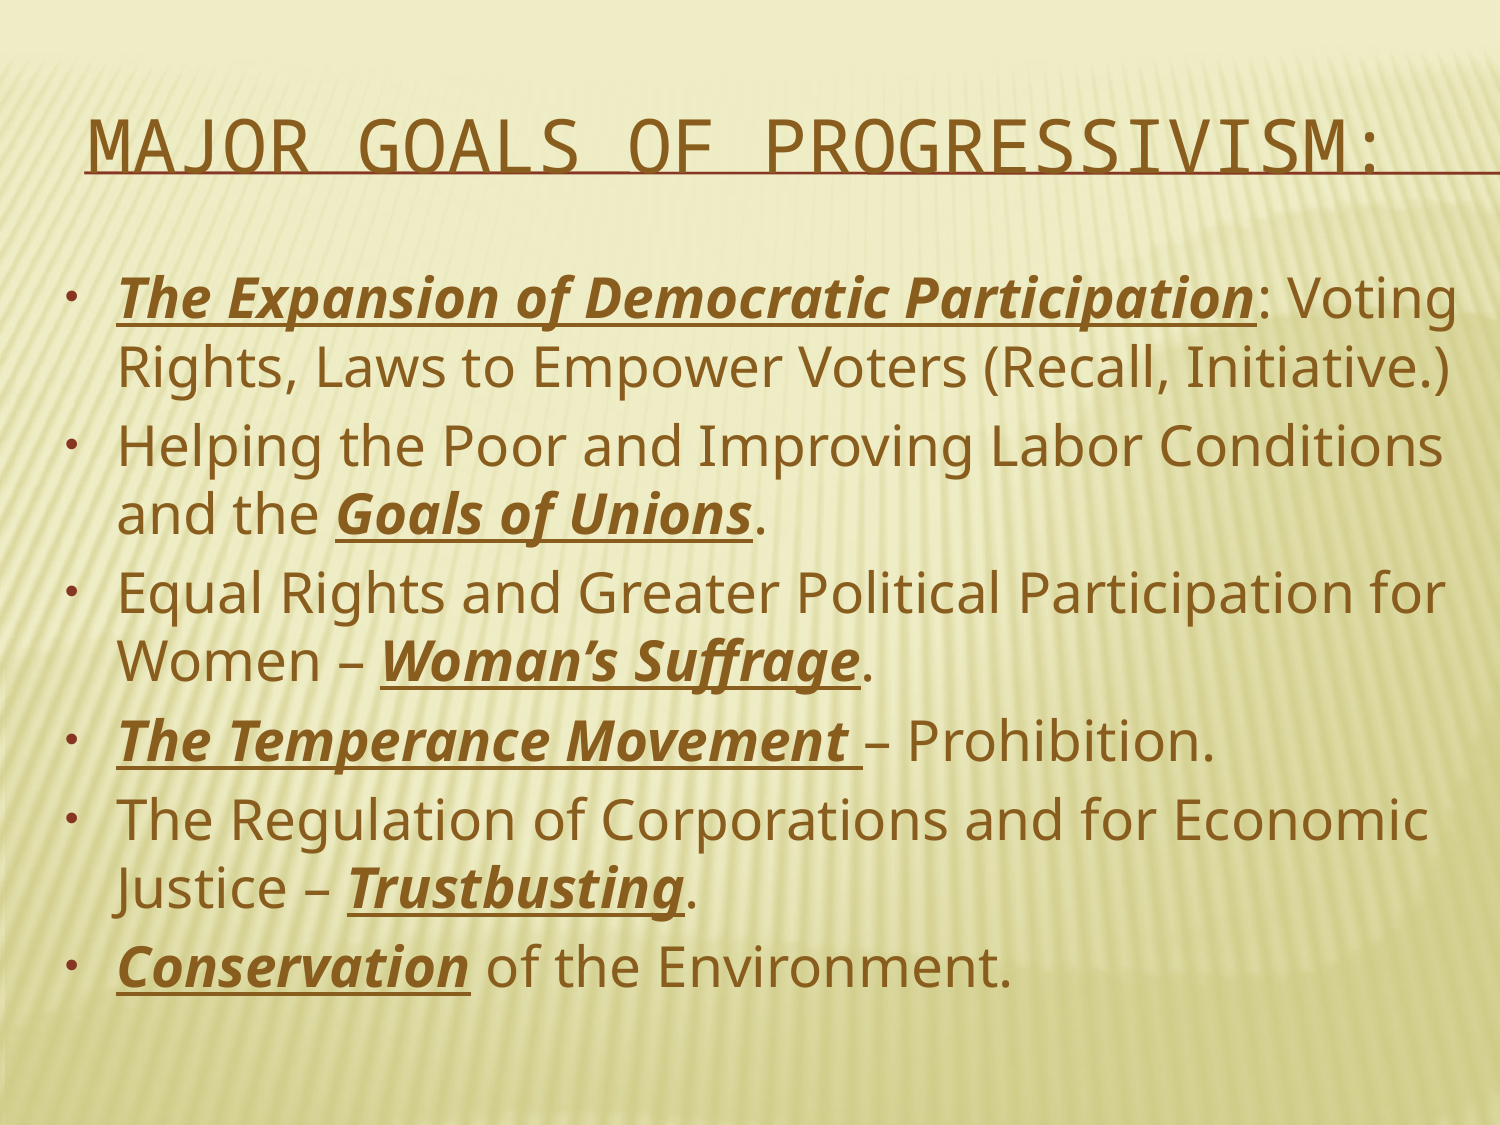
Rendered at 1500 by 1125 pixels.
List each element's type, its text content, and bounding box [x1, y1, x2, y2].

title Major goals of Progressivism: [50, 75, 1475, 213]
list The Expansion of Democratic Participation: Voting Rights, Laws to Empower Voters (Recall, Initiative.) Helping the Poor and Improving Labor Conditions and the Goals of Unions. Equal Rights and Greater Political Participation for Women – Woman’s Suffrage. The Temperance Movement – Prohibition. The Regulation of Corporations and for Economic Justice – Trustbusting. Conservation of the Environment. [50, 254, 1475, 1063]
